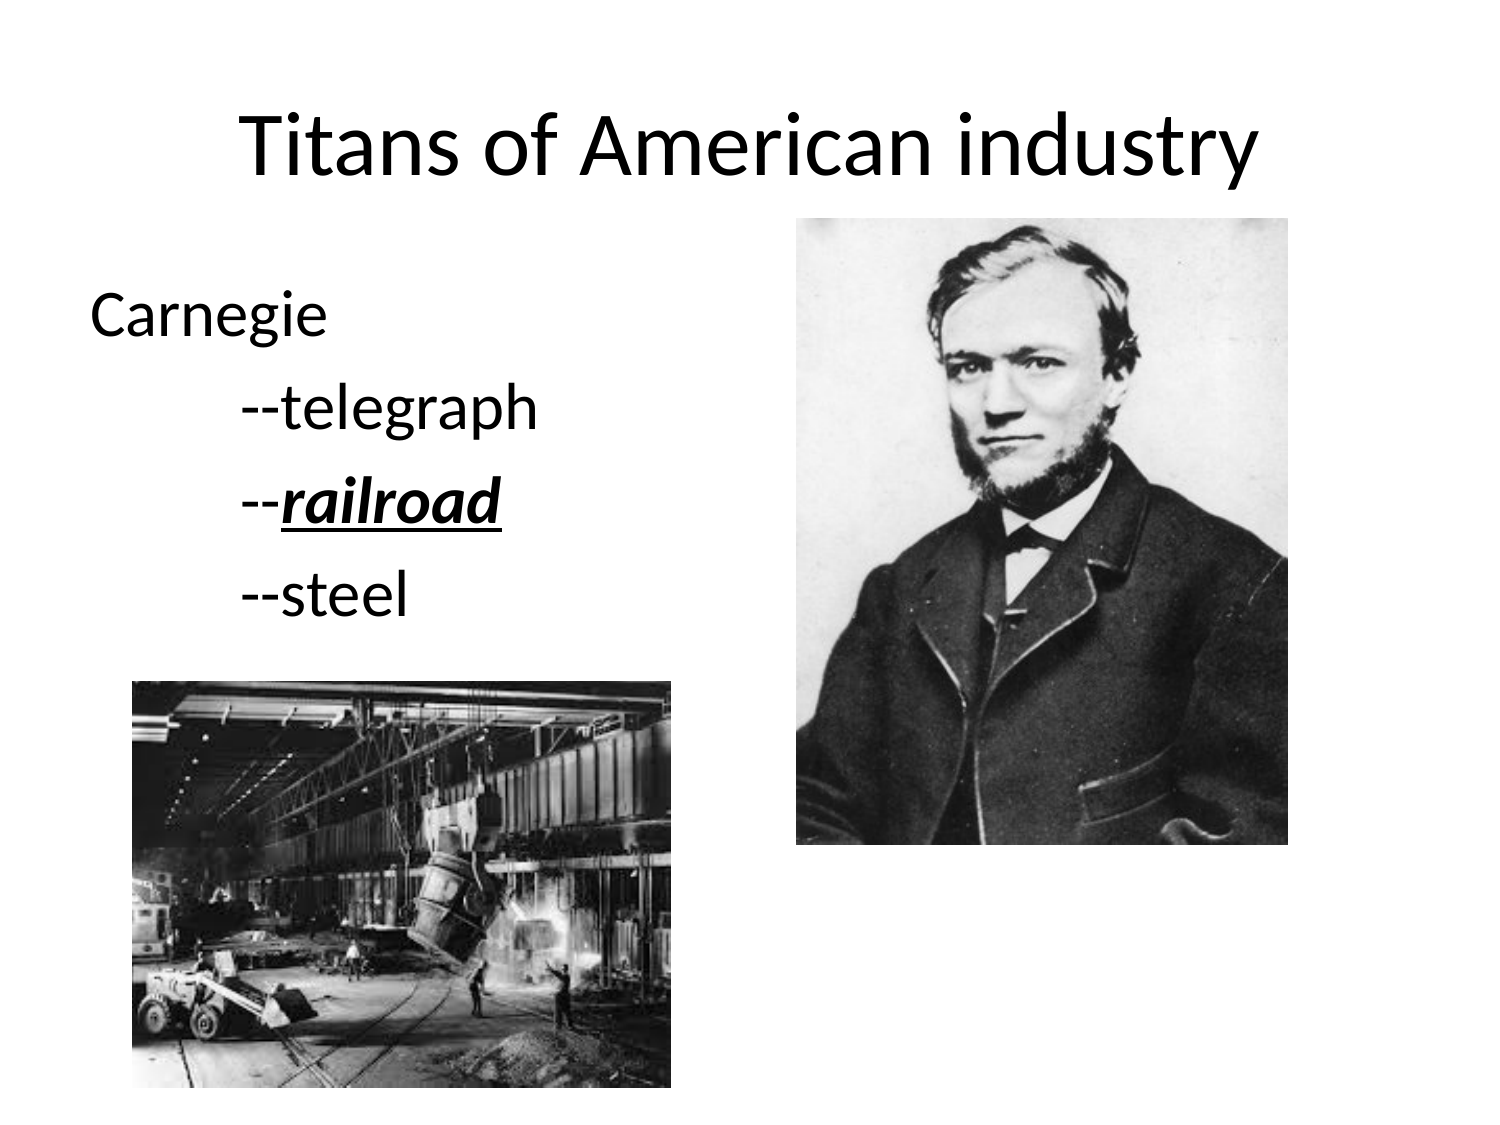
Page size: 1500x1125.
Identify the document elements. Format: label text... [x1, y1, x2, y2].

list Carnegie --telegraph --railroad --steel [75, 262, 1425, 1005]
picture [795, 218, 1288, 845]
picture [132, 681, 671, 1089]
title Titans of American industry [75, 45, 1425, 233]
